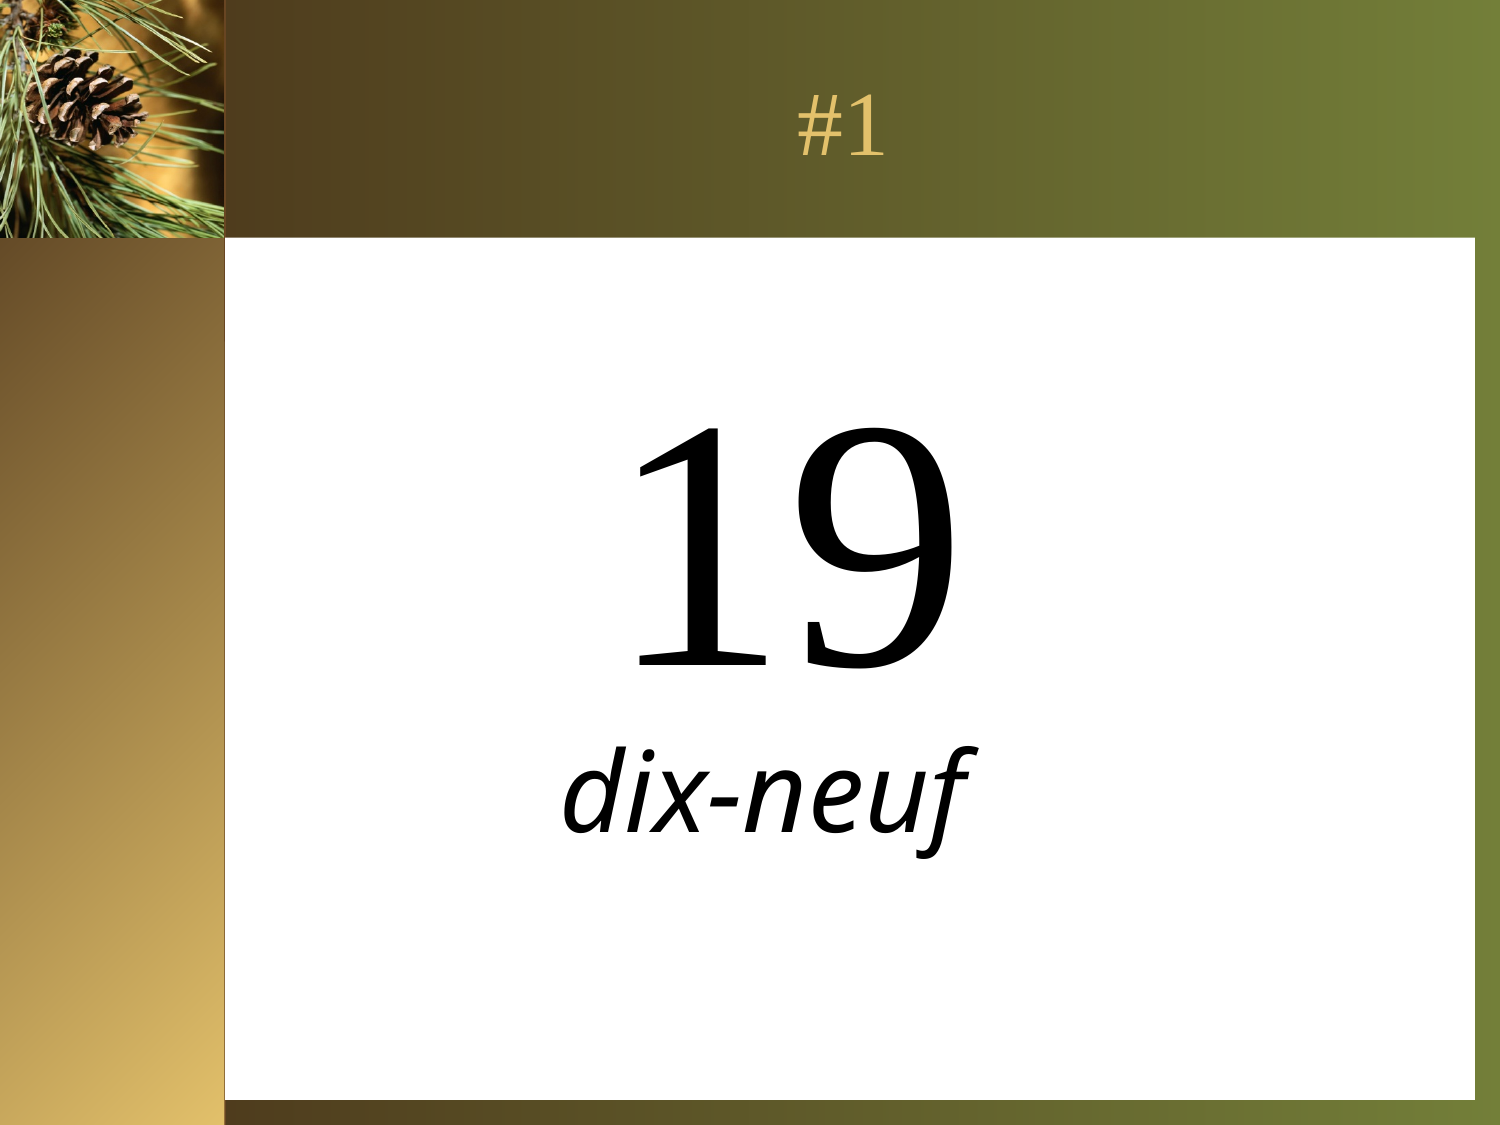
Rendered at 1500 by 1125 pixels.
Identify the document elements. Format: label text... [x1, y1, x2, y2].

picture [0, 0, 224, 238]
text_box 19 [437, 299, 1138, 712]
text_box dix-neuf [124, 712, 1400, 886]
title #1 [249, 24, 1438, 213]
